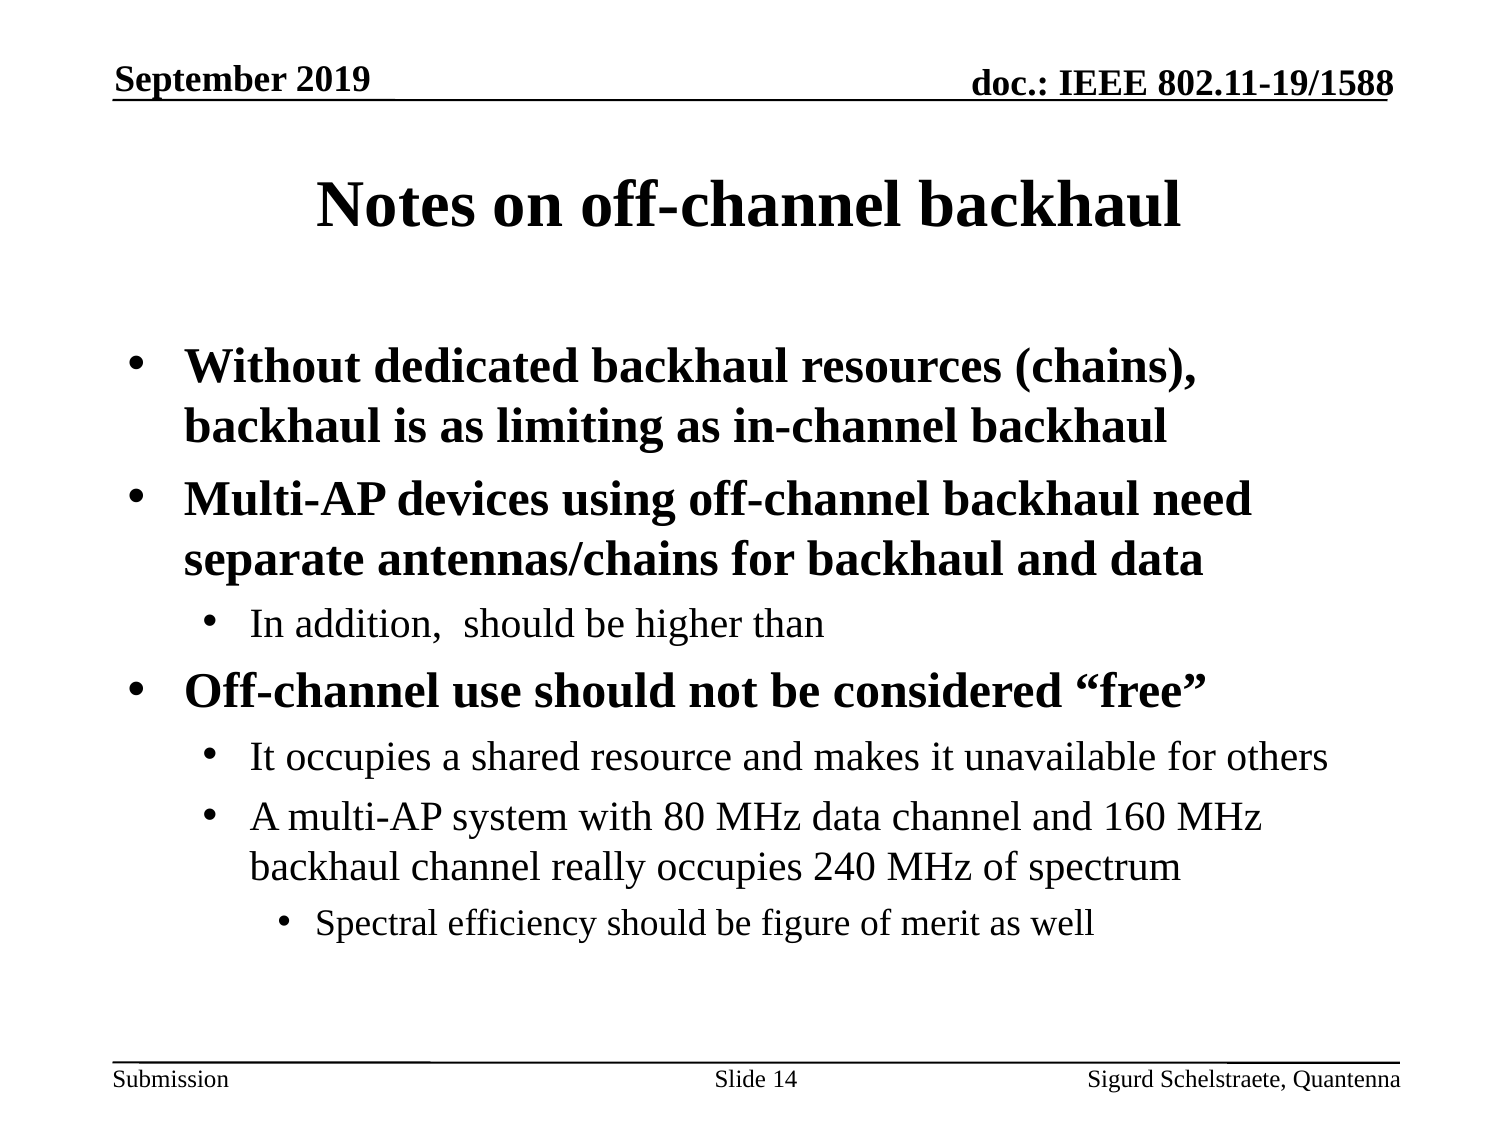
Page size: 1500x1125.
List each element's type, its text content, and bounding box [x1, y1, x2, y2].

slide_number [114, 54, 423, 100]
footer Sigurd Schelstraete, Quantenna [878, 1061, 1402, 1093]
slide_number Slide 14 [712, 1061, 800, 1123]
title Notes on off-channel backhaul [112, 112, 1388, 288]
